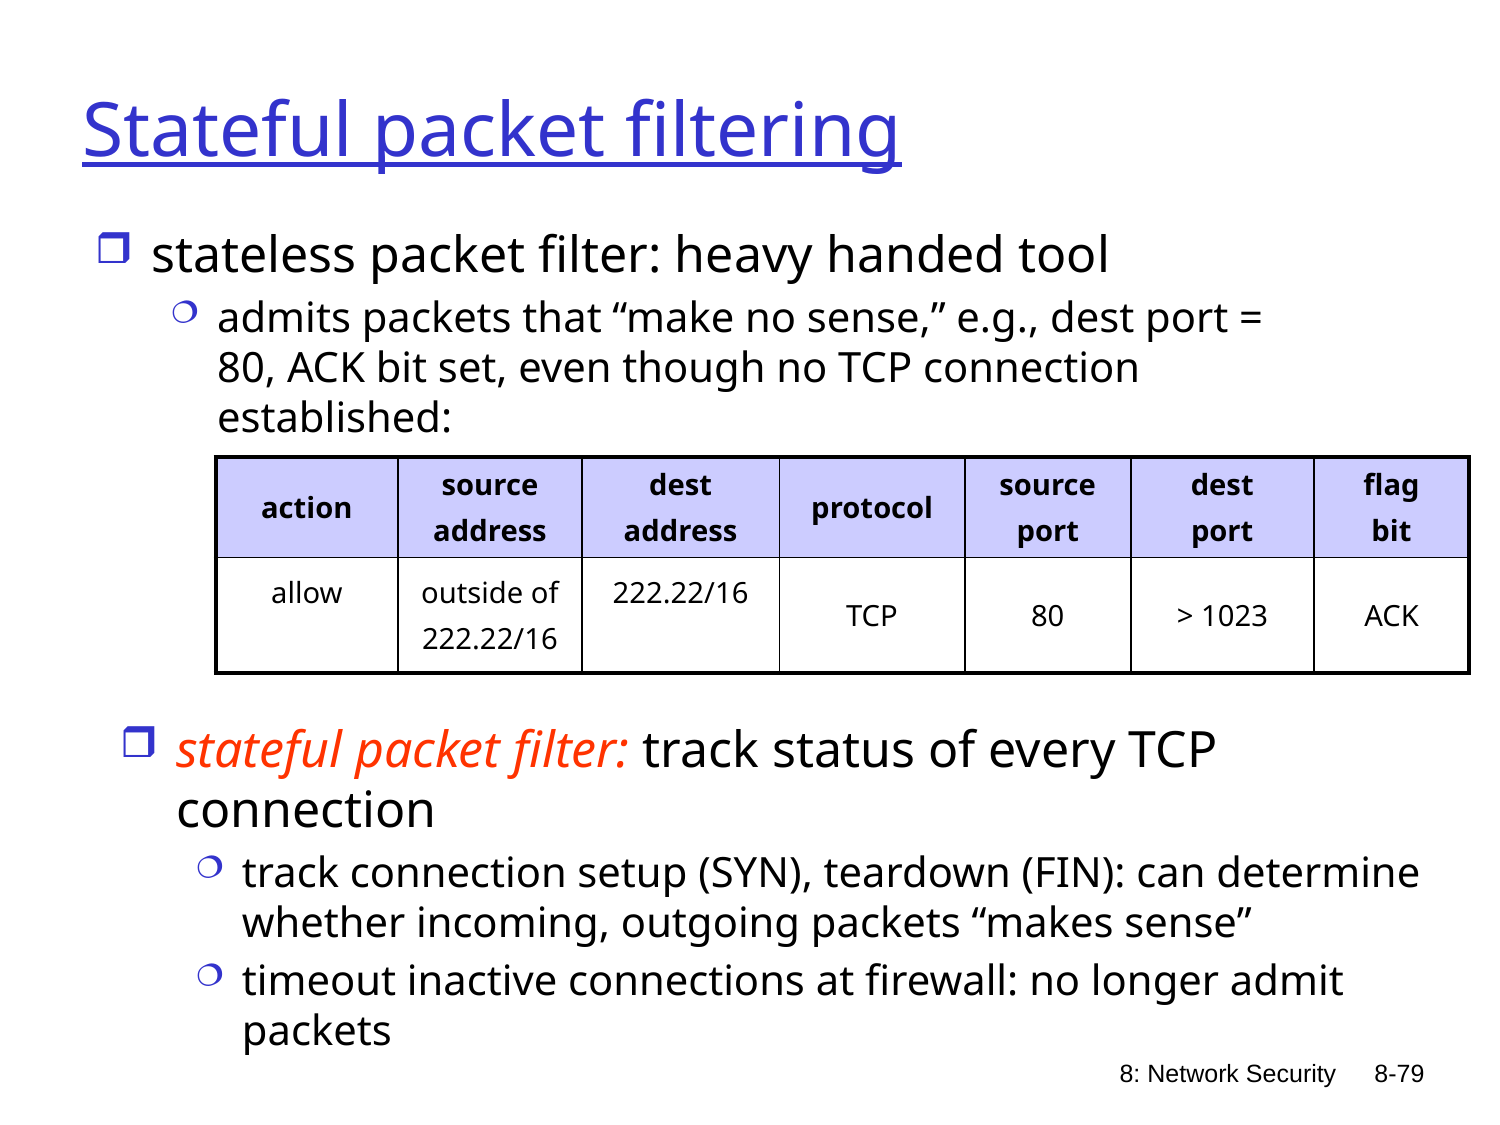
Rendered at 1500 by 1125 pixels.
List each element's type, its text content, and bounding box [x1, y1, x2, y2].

table_cell allow [218, 558, 397, 671]
table_cell ACK [1315, 558, 1467, 671]
text_box stateful packet filter: track status of every TCP connection track connection setup (SYN), teardown (FIN): can determine whether incoming, outgoing packets “makes sense” timeout inactive connections at firewall: no longer admit packets [105, 710, 1461, 981]
table_header source address [399, 459, 581, 557]
table_cell 80 [966, 558, 1130, 671]
table_header protocol [780, 459, 964, 557]
table_header dest address [583, 459, 779, 557]
table_cell > 1023 [1132, 558, 1313, 671]
table_header action [218, 459, 397, 557]
title Stateful packet filtering [67, 32, 1343, 221]
table_header dest port [1132, 459, 1313, 557]
table_header flag bit [1315, 459, 1467, 557]
table_cell TCP [780, 558, 964, 671]
table_header source port [966, 459, 1130, 557]
list stateless packet filter: heavy handed tool admits packets that “make no sense,” e.g., dest port = 80, ACK bit set, even though no TCP connection established: [80, 215, 1313, 969]
table_cell 222.22/16 [583, 558, 779, 671]
table_cell outside of 222.22/16 [399, 558, 581, 671]
slide_number 8-79 [1320, 1050, 1440, 1099]
footer 8: Network Security [876, 1050, 1352, 1125]
